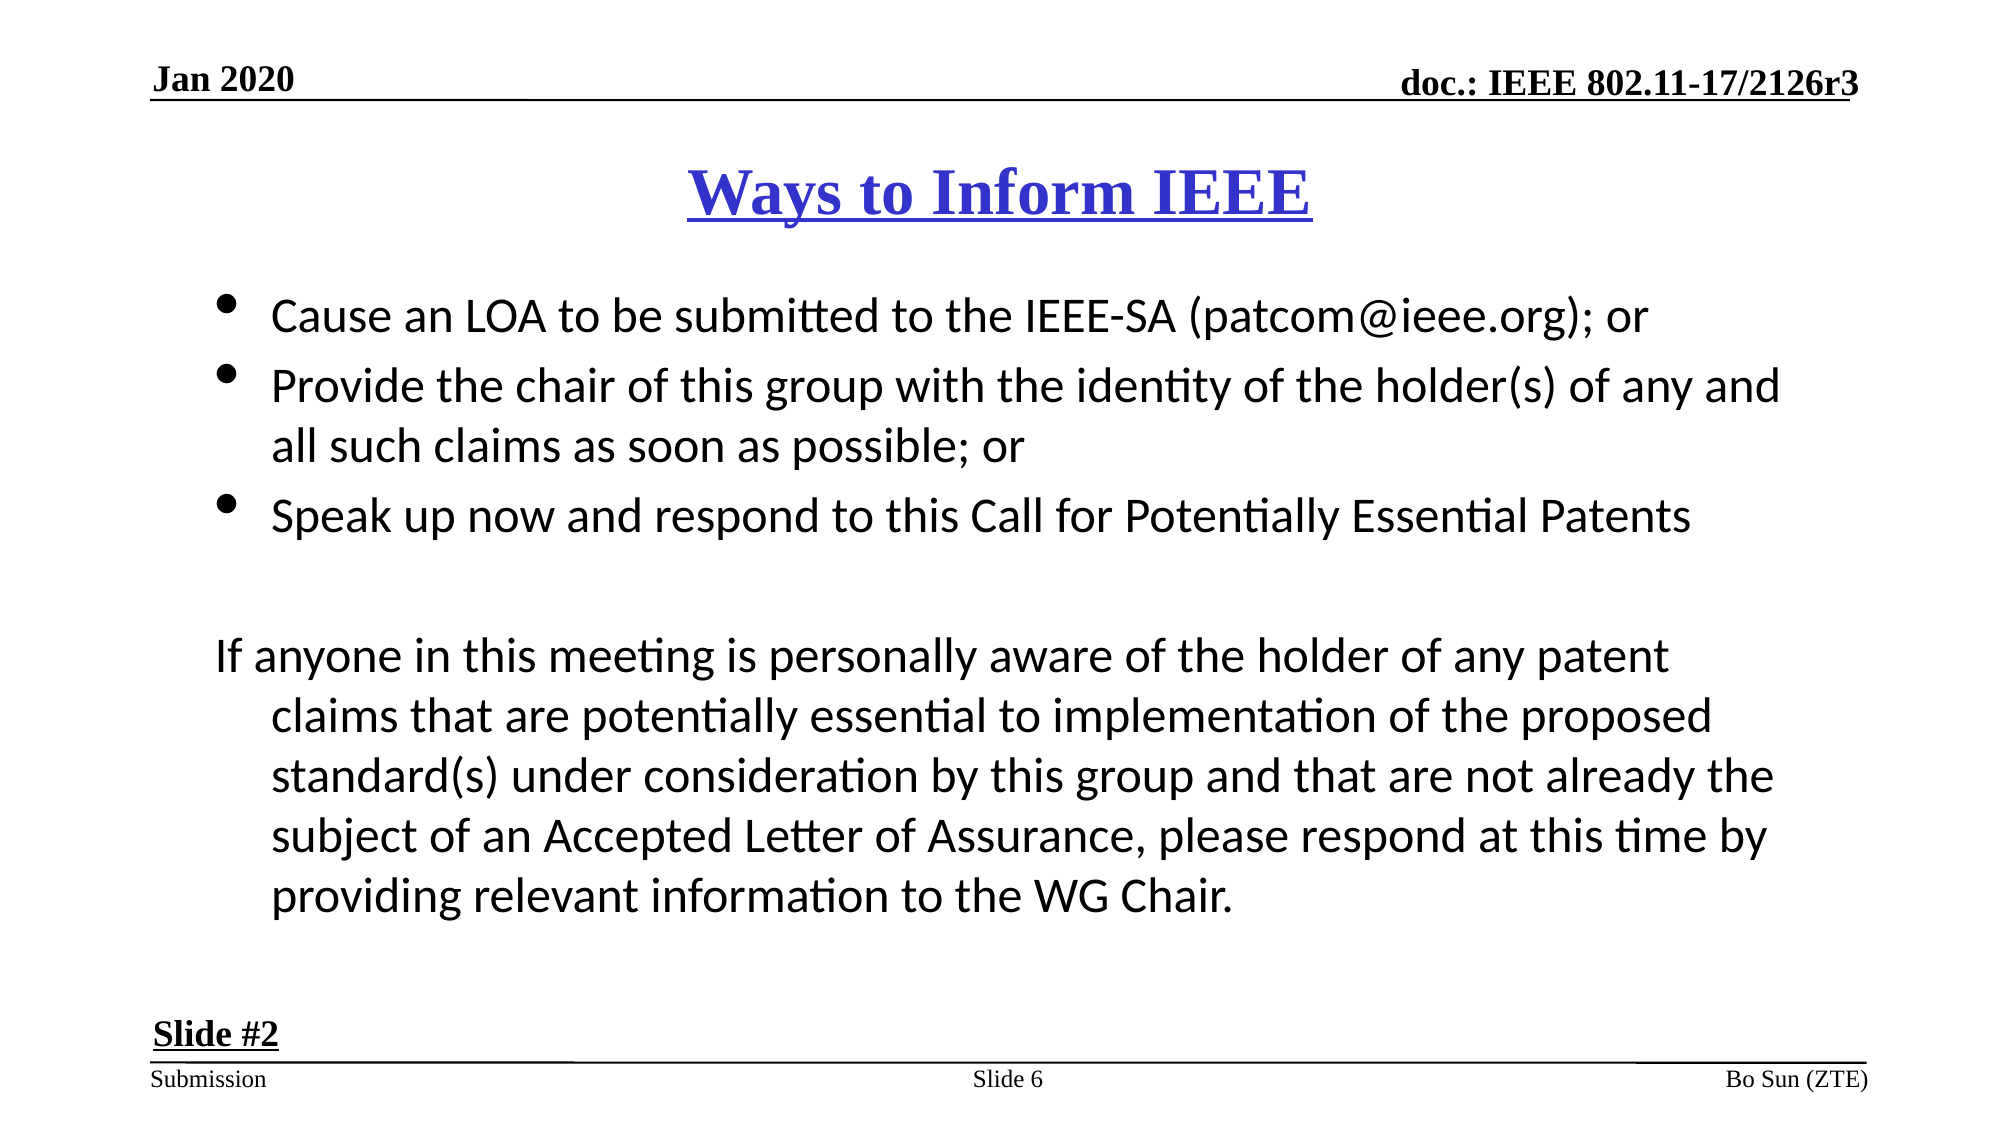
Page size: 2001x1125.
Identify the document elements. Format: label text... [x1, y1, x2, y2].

text_box Slide #2 [138, 1001, 295, 1062]
slide_number Slide [949, 1061, 1067, 1123]
text_box Ways to Inform IEEE [362, 100, 1638, 275]
footer Bo Sun (ZTE) [1171, 1061, 1869, 1093]
text_box Cause an LOA to be submitted to the IEEE-SA (patcom@ieee.org); or Provide the chair of this group with the identity of the holder(s) of any and all such claims as soon as possible; or Speak up now and respond to this Call for Potentially Essential Patents If anyone in this meeting is personally aware of the holder of any patent claims that are potentially essential to implementation of the proposed standard(s) under consideration by this group and that are not already the subject of an Accepted Letter of Assurance, please respond at this time by providing relevant information to the WG Chair. [200, 275, 1800, 975]
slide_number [152, 54, 563, 100]
